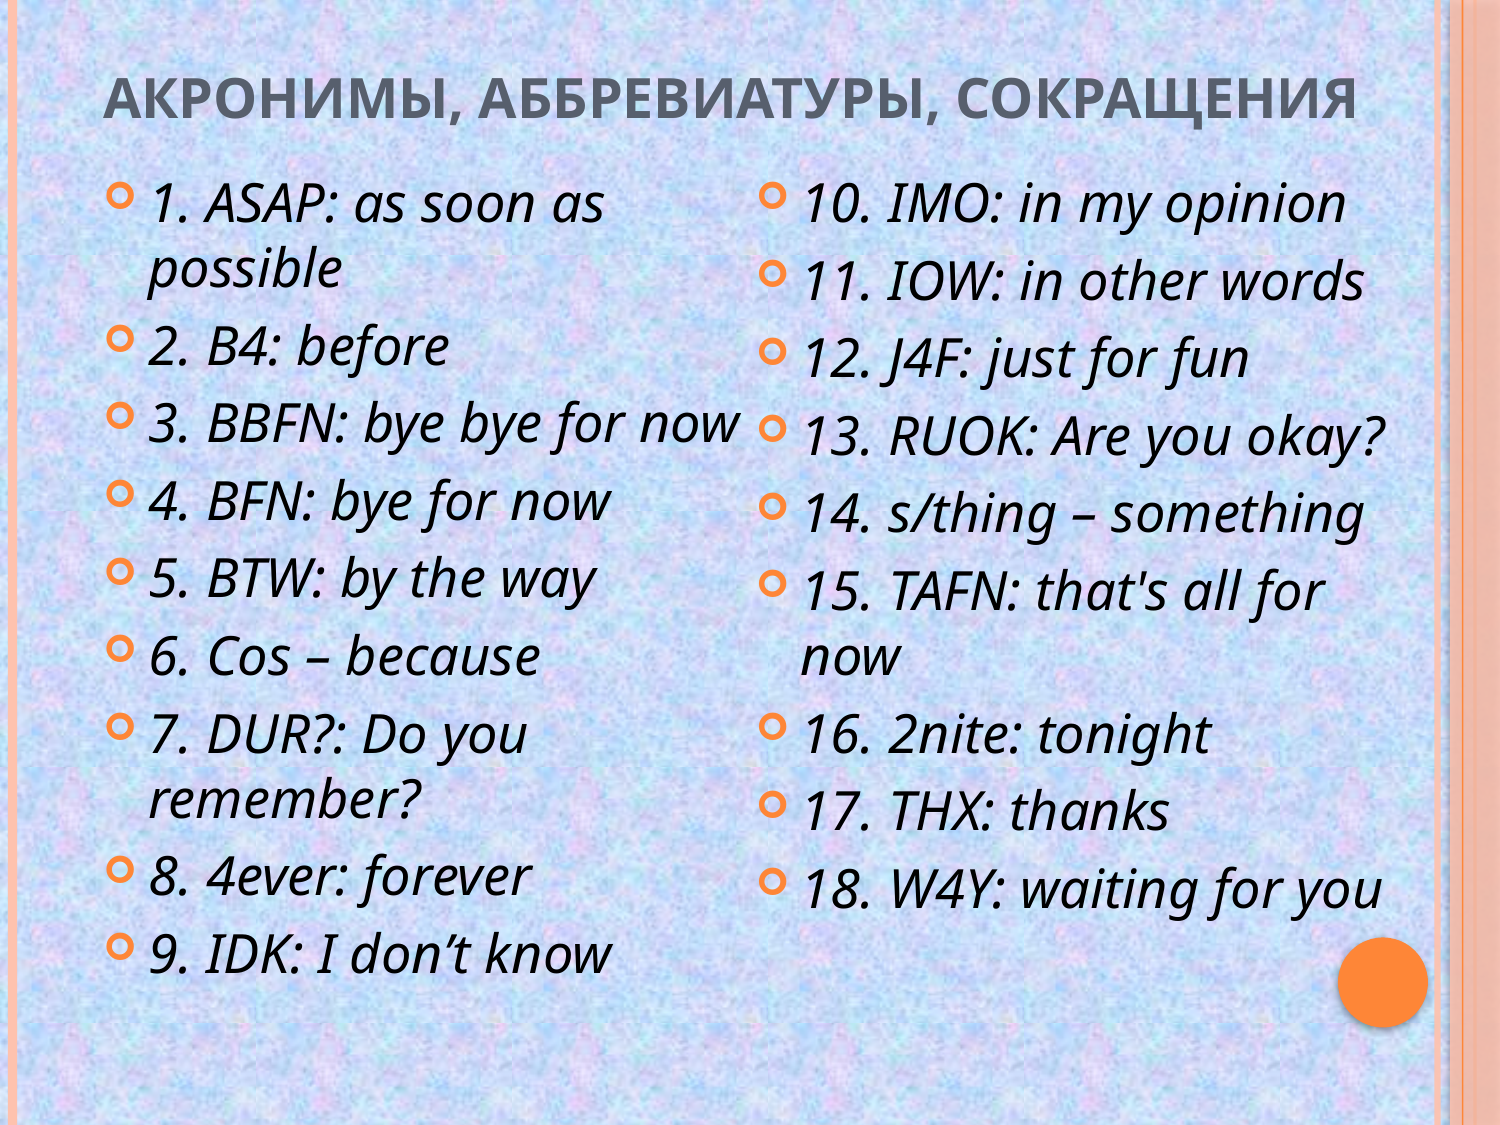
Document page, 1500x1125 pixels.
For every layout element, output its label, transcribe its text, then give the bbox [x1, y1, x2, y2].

picture [18, 0, 1434, 1125]
picture [1441, 0, 1449, 1125]
picture [0, 0, 7, 1125]
title акронимы, аббревиатуры, сокращения [88, 54, 1390, 138]
list 1. ASAP: as soon as possible 2. B4: before 3. BBFN: bye bye for now 4. BFN: bye for now 5. BTW: by the way 6. Cos – because 7. DUR?: Do you remember? 8. 4ever: forever 9. IDK: I don’t know 10. IMO: in my opinion 11. IOW: in other words 12. J4F: just for fun 13. RUOK: Are you okay? 14. s/thing – something 15. TAFN: that's all for now 16. 2nite: tonight 17. THХ: thanks 18. W4Y: waiting for you [88, 160, 1424, 1059]
